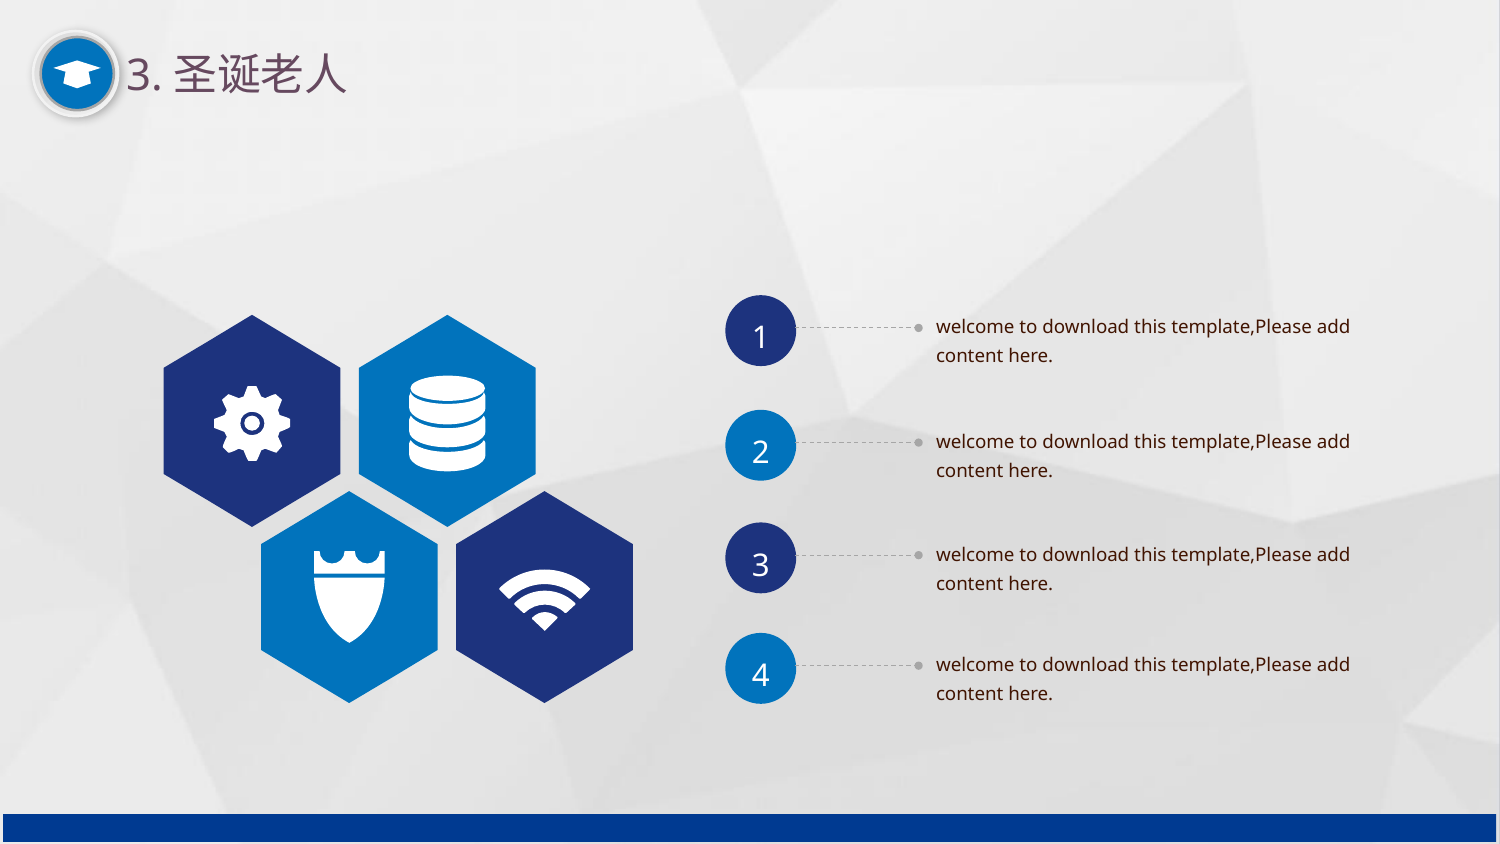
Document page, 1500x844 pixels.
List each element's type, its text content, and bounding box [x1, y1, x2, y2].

text_box 3 [724, 521, 798, 595]
picture [0, 0, 1500, 844]
text_box 3.圣诞老人 [119, 39, 364, 107]
text_box [2, 813, 1497, 843]
text_box welcome to download this template,Please add content here. [921, 638, 1397, 737]
text_box welcome to download this template,Please add content here. [921, 528, 1397, 626]
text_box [32, 30, 119, 117]
text_box 1 [724, 294, 798, 368]
text_box welcome to download this template,Please add content here. [921, 300, 1397, 399]
text_box 2 [724, 408, 798, 482]
text_box welcome to download this template,Please add content here. [921, 415, 1397, 514]
text_box 4 [724, 631, 798, 705]
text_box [163, 314, 633, 703]
